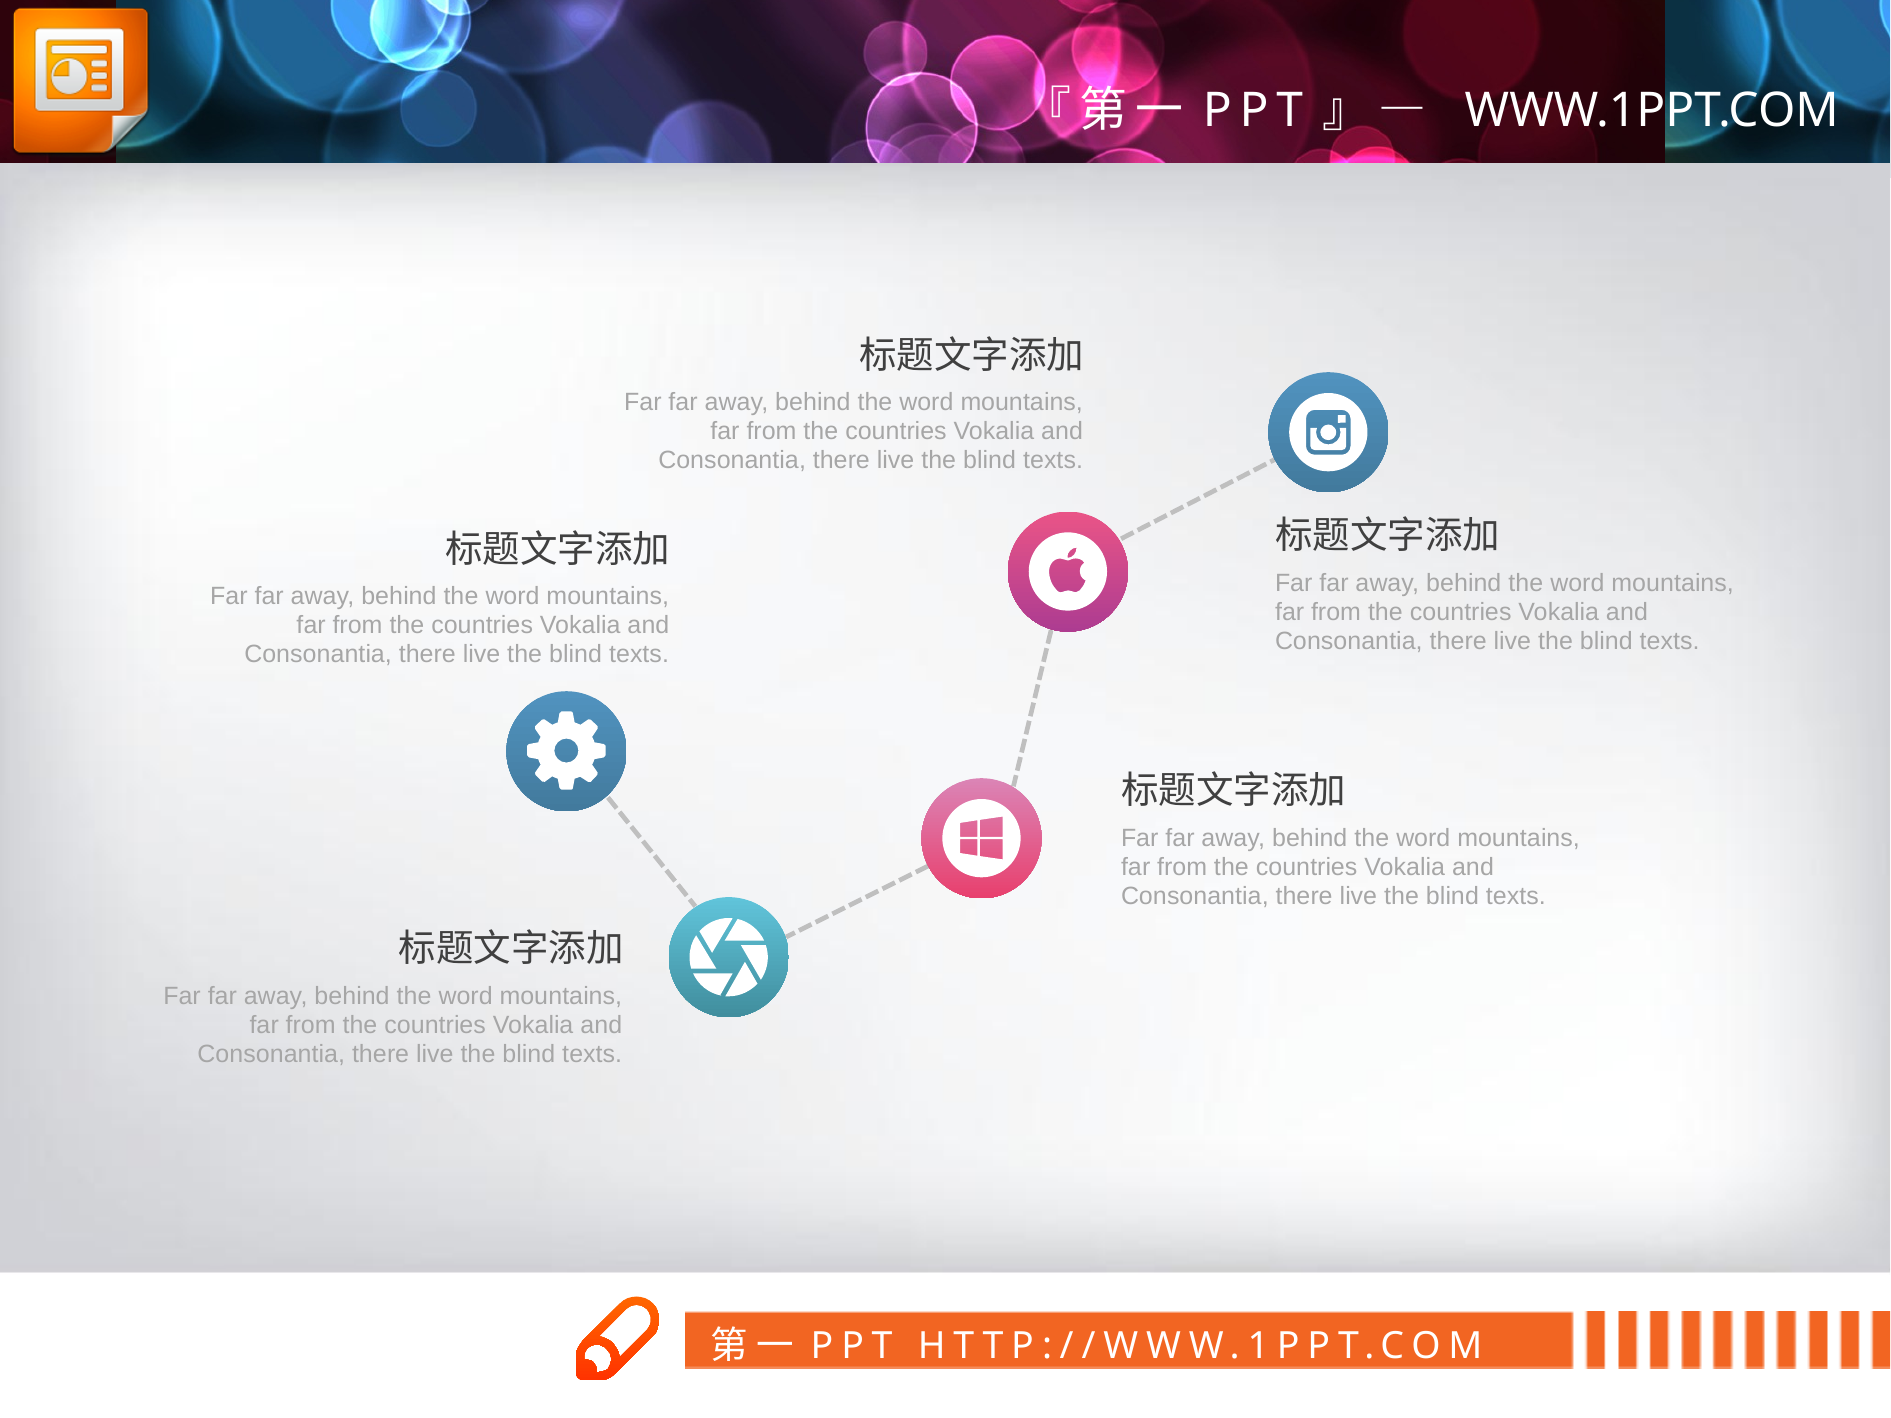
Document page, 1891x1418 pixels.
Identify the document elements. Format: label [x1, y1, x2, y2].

text_box [506, 371, 1389, 1018]
text_box [1274, 511, 1769, 656]
text_box [129, 924, 624, 1069]
picture [0, 0, 1891, 1275]
text_box [176, 524, 671, 670]
text_box [590, 330, 1085, 476]
picture [685, 1311, 1891, 1369]
text_box [1120, 765, 1615, 911]
